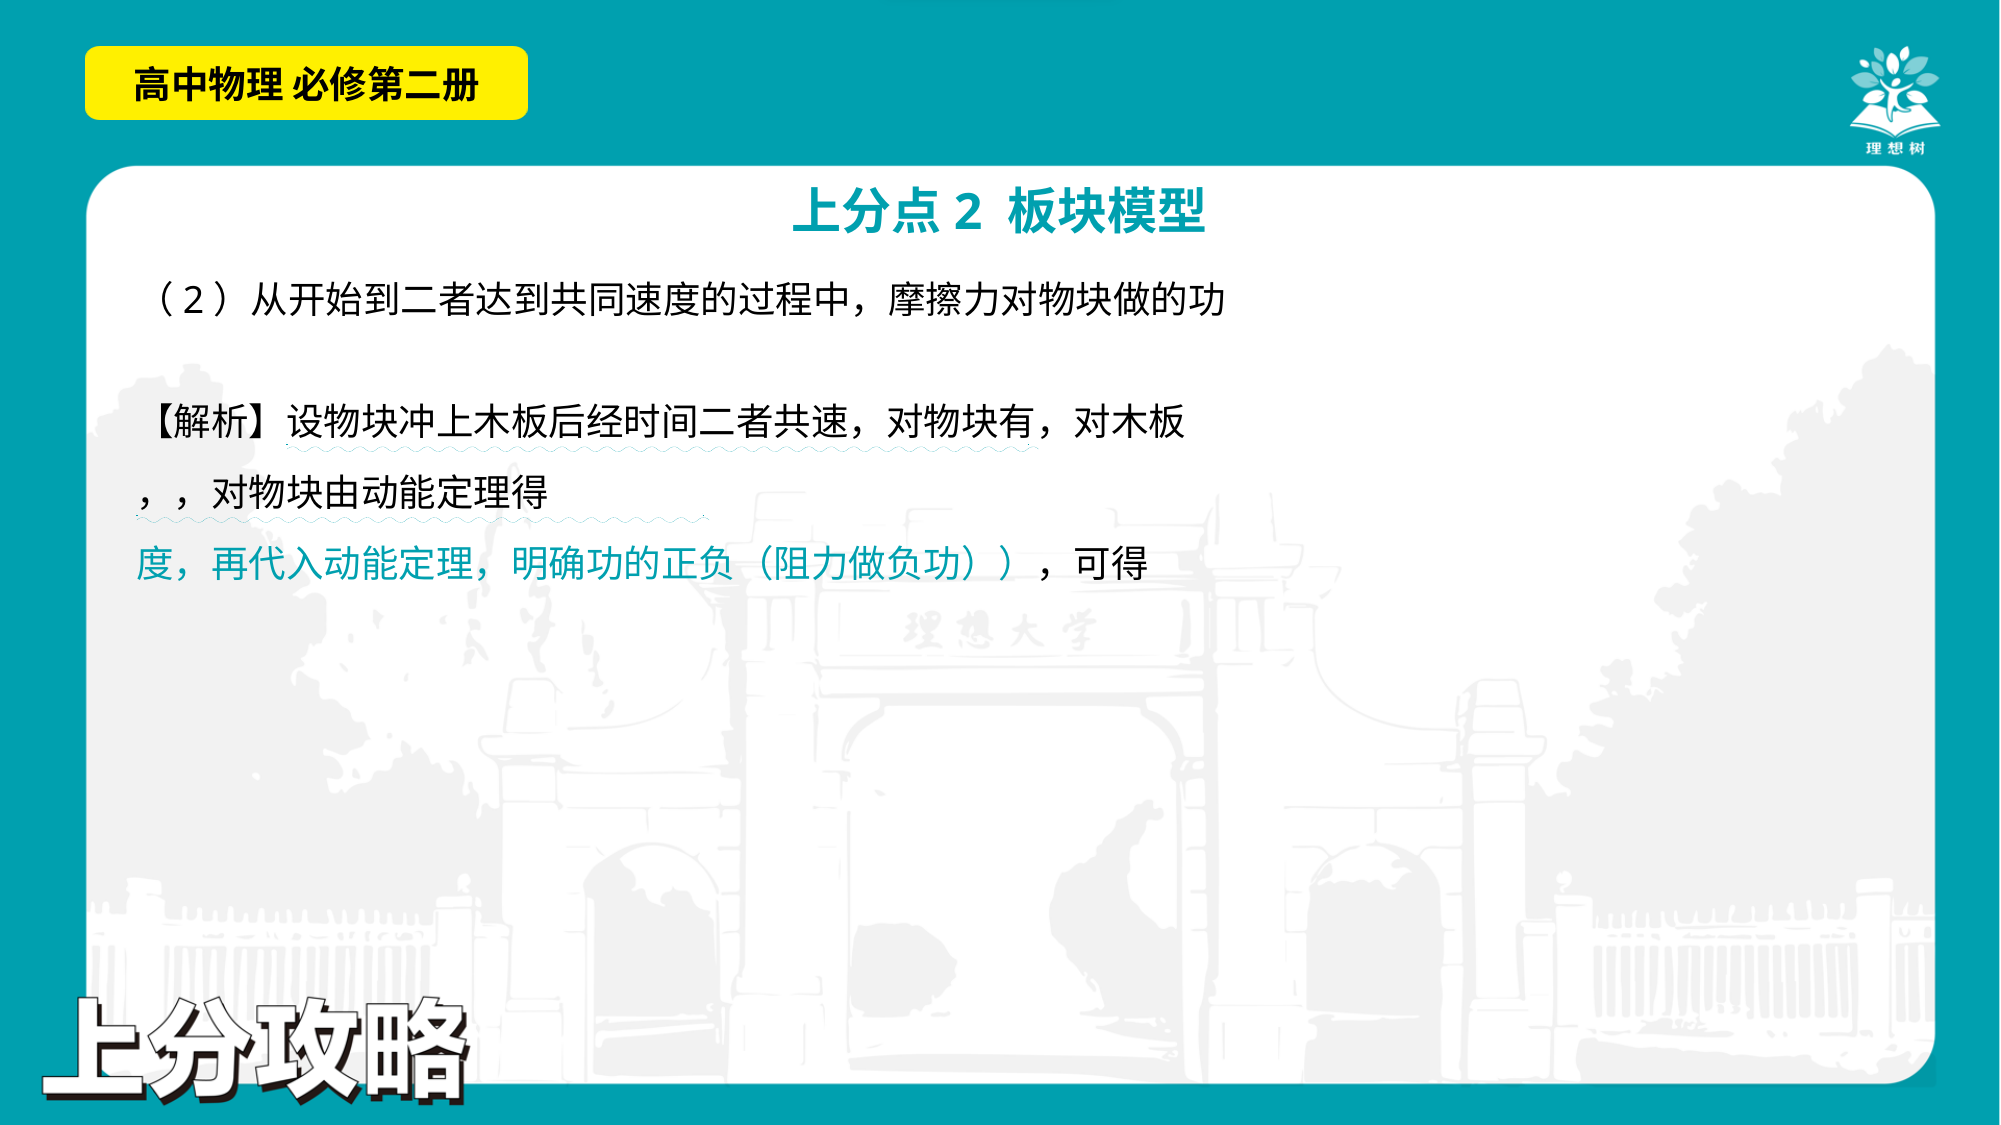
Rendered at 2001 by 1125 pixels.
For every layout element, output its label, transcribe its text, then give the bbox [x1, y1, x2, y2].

picture [0, 0, 2000, 1125]
text_box . . [285, 371, 1707, 445]
text_box . . [135, 442, 1215, 515]
